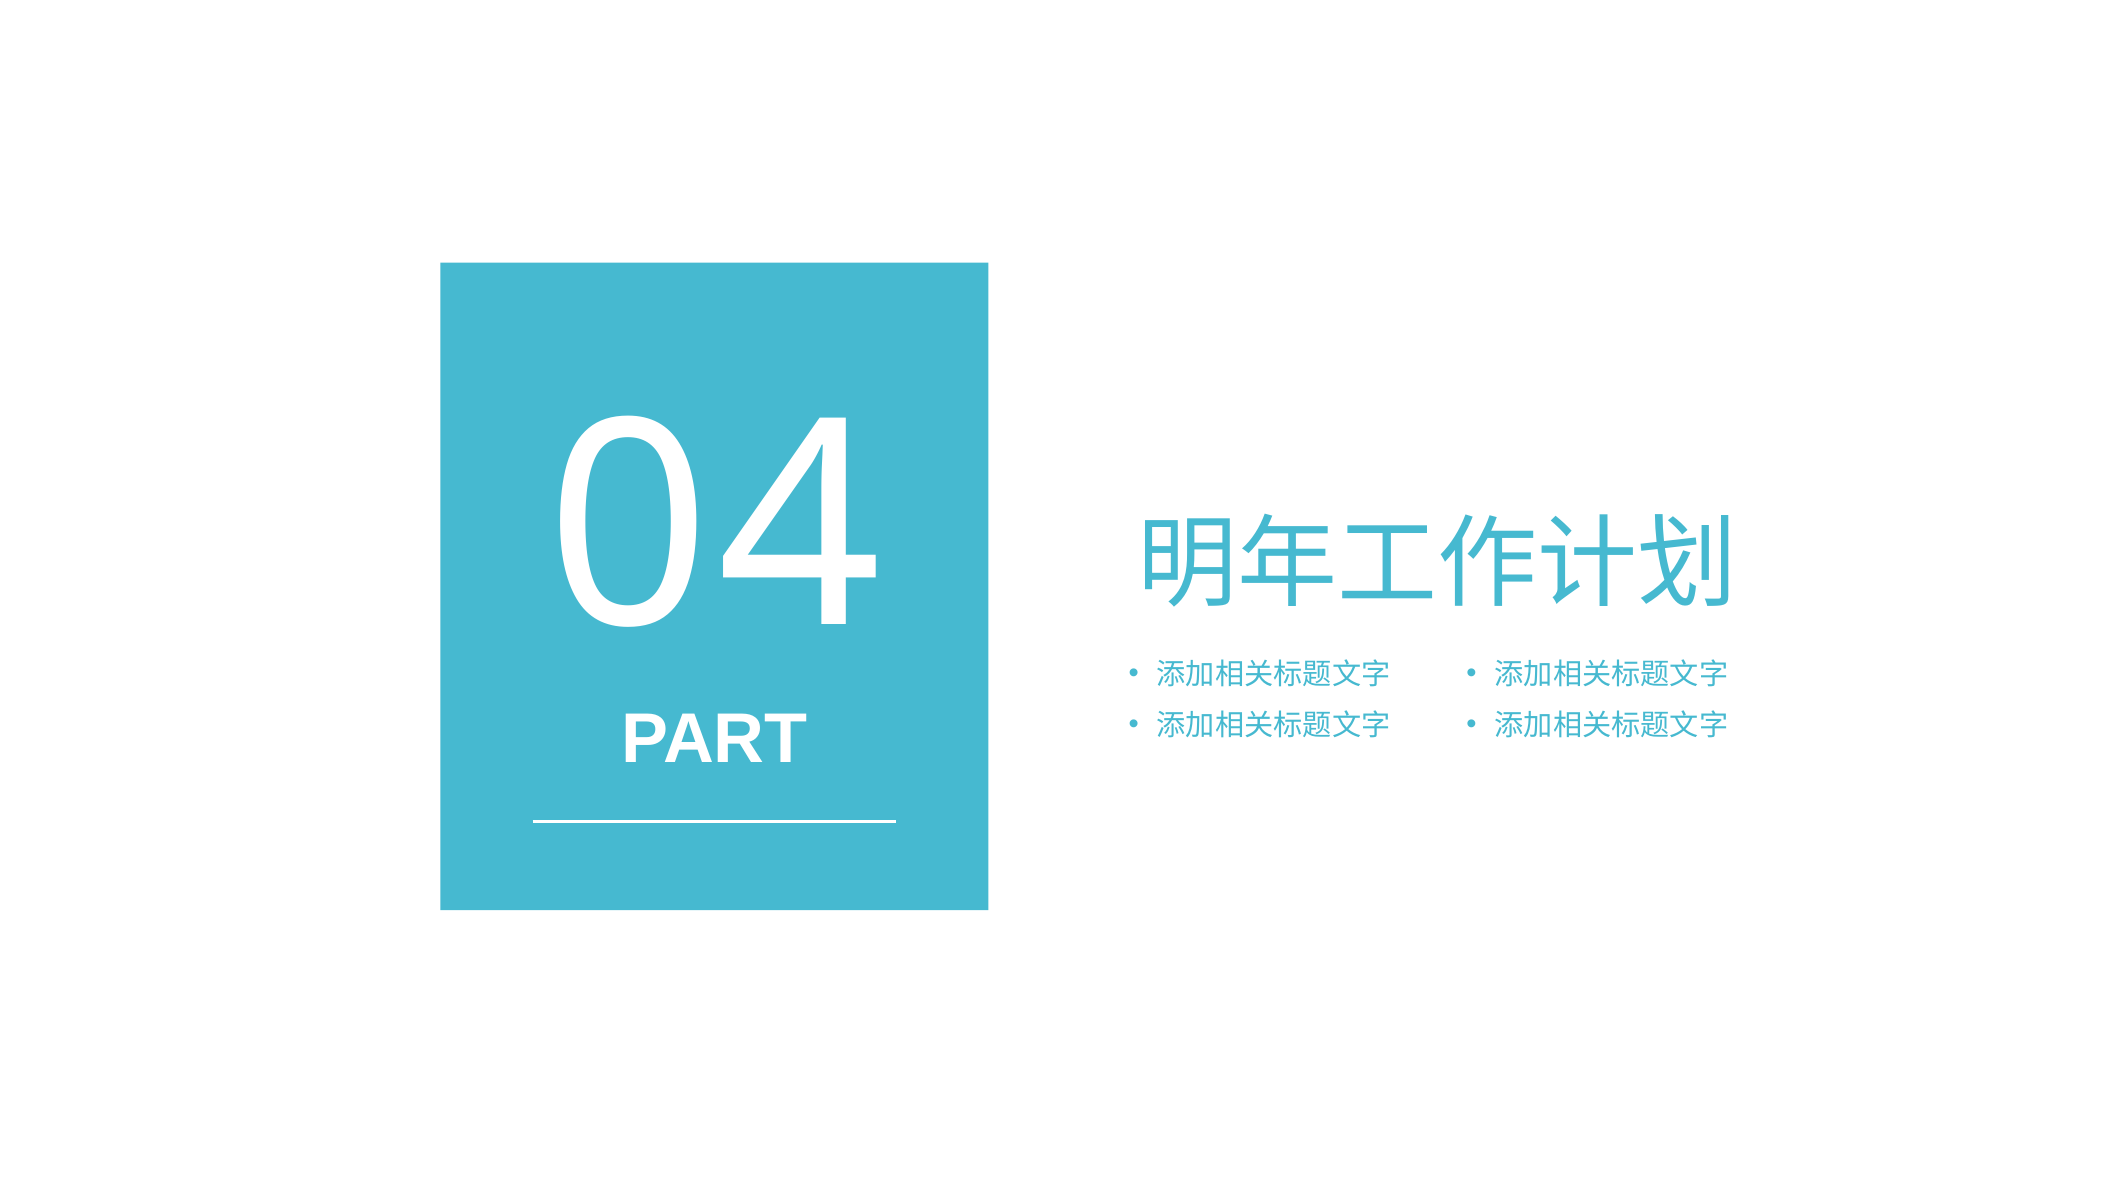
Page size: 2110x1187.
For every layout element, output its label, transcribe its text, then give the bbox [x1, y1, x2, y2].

text_box 添加相关标题文字 [1128, 705, 1430, 741]
text_box [439, 261, 989, 911]
text_box 添加相关标题文字 [1466, 705, 1768, 741]
text_box PART [513, 692, 916, 777]
text_box 明年工作计划 [1137, 498, 1847, 619]
text_box 添加相关标题文字 [1466, 654, 1768, 690]
text_box 04 [522, 330, 907, 690]
text_box 添加相关标题文字 [1128, 654, 1430, 690]
